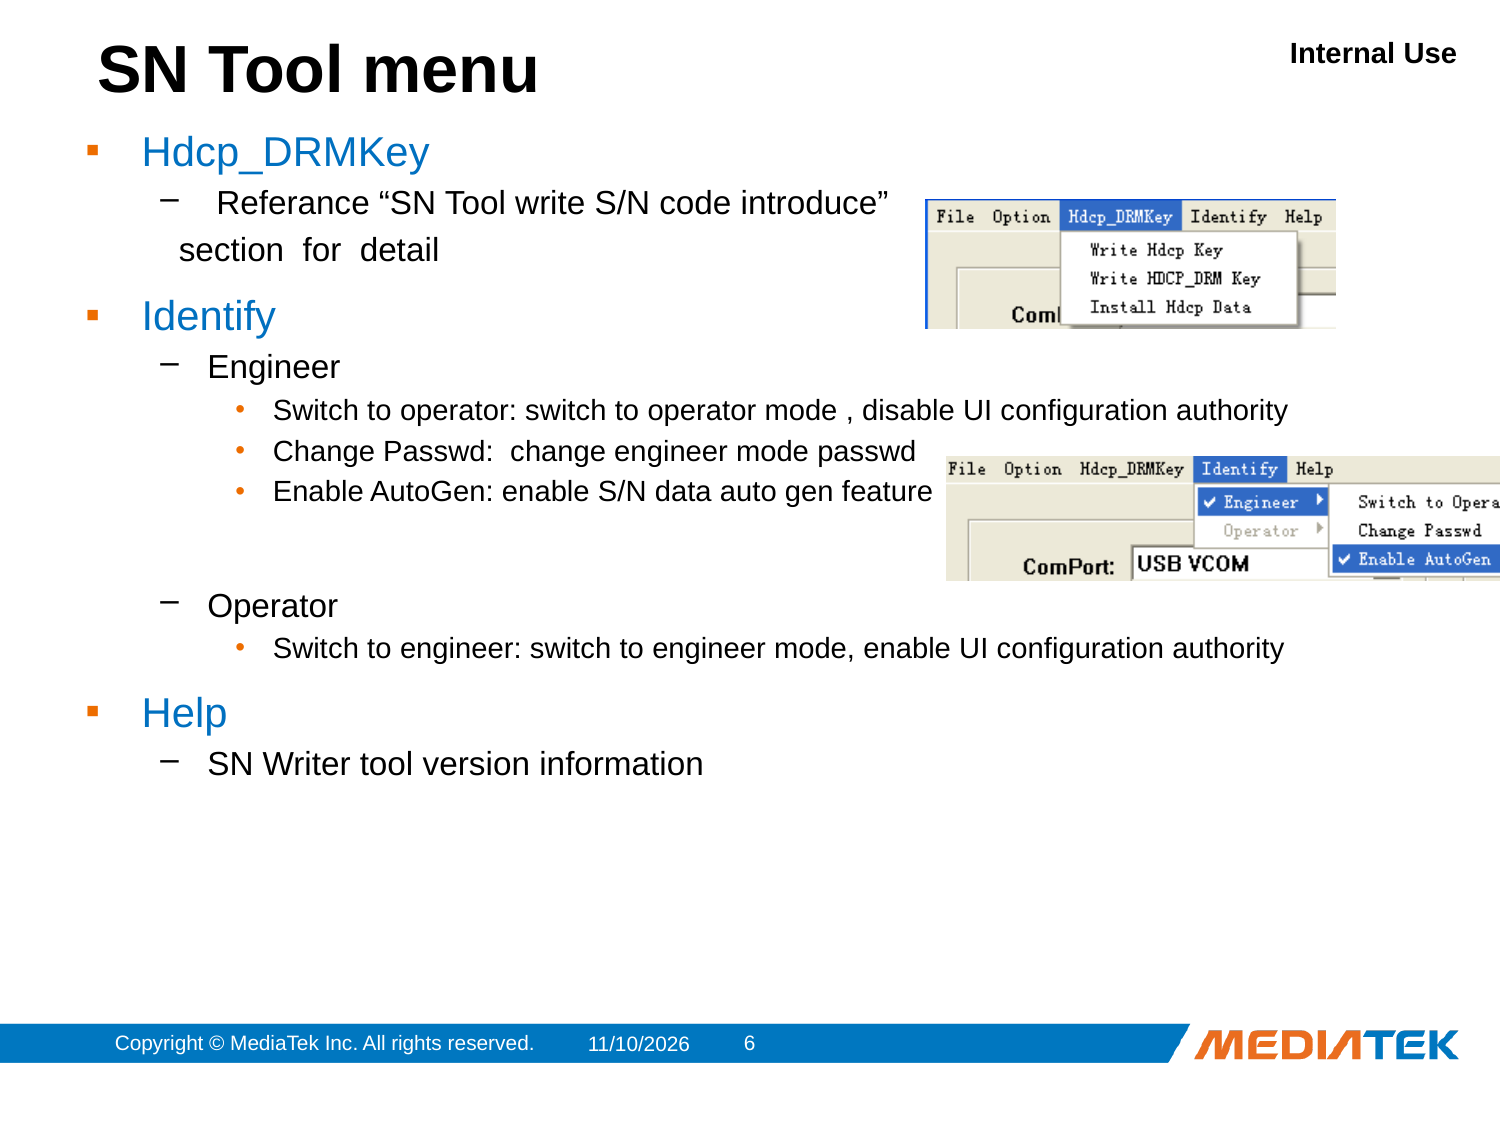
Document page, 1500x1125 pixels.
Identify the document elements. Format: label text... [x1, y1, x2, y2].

picture [789, 1023, 1459, 1063]
title SN Tool menu [81, 11, 1405, 116]
footer Copyright © MediaTek Inc. All rights reserved. [99, 1022, 573, 1090]
picture [946, 456, 1500, 581]
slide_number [573, 1022, 711, 1090]
list Hdcp_DRMKey Referance “SN Tool write S/N code introduce” section for detail Identify Engineer Switch to operator: switch to operator mode , disable UI configuration authority Change Passwd: change engineer mode passwd Enable AutoGen: enable S/N data auto gen feature Operator Switch to engineer: switch to engineer mode, enable UI configuration authority Help SN Writer tool version information [70, 116, 1442, 1044]
slide_number 5 [711, 1022, 789, 1090]
picture [925, 199, 1336, 329]
picture [0, 1023, 99, 1063]
